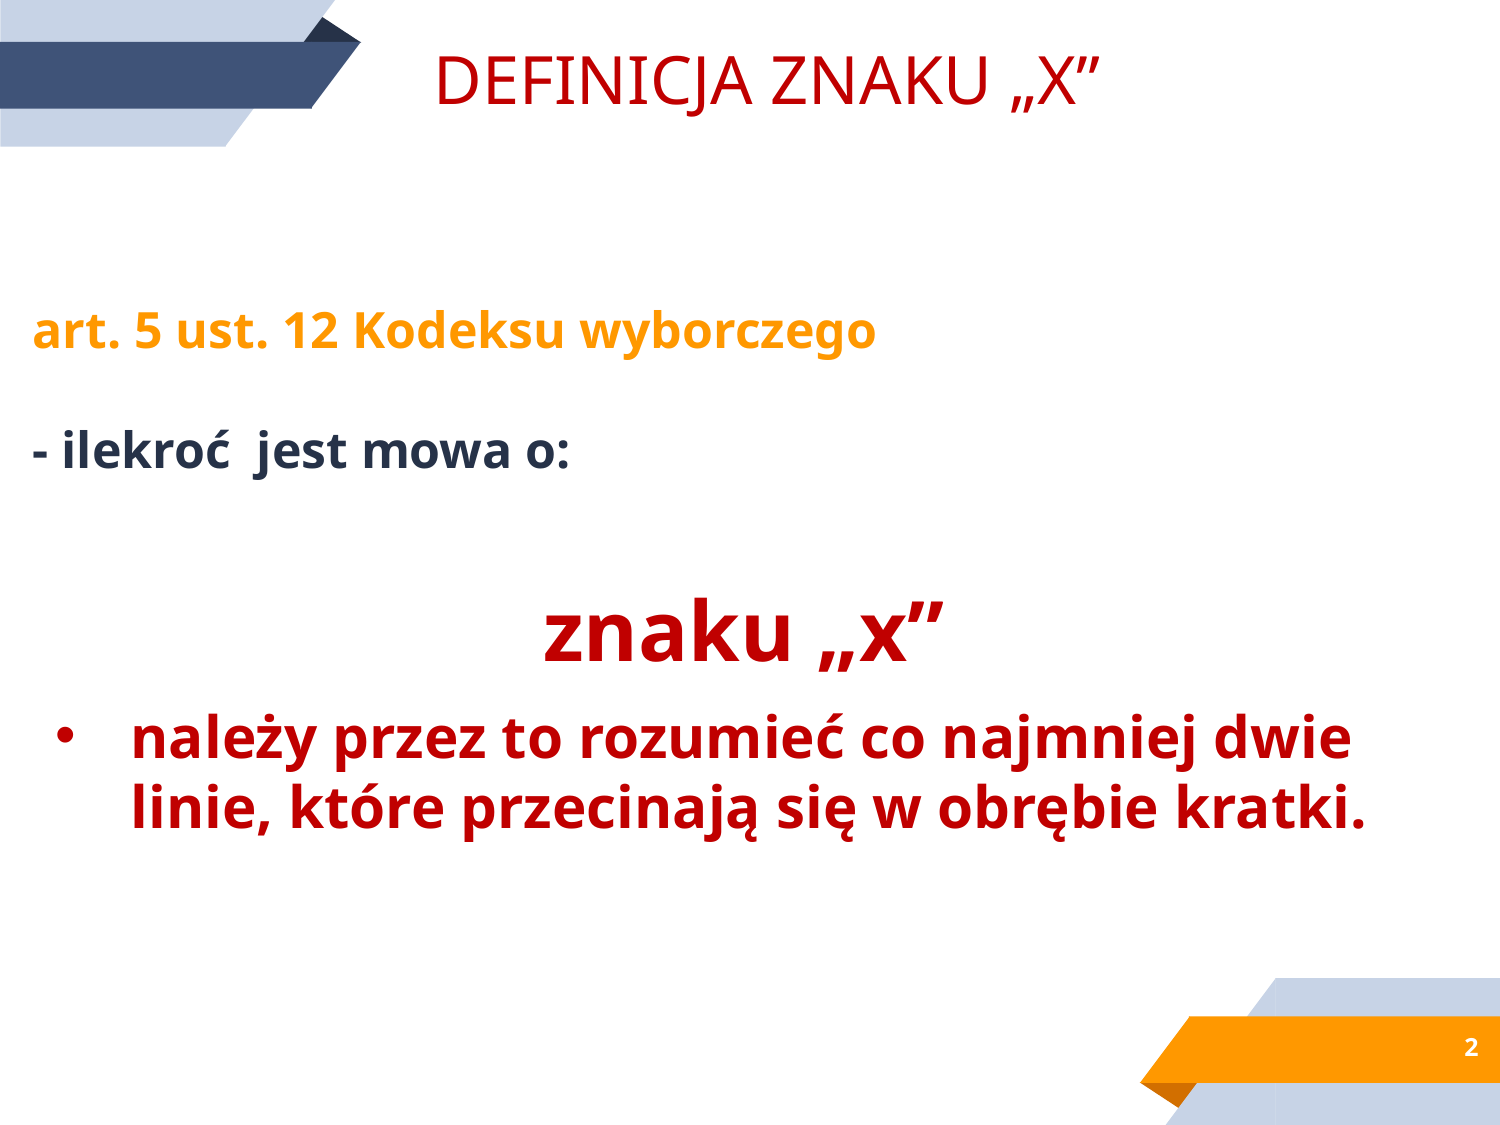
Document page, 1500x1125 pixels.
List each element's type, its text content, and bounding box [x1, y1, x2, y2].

slide_number 2 [1249, 1014, 1494, 1084]
text_box należy przez to rozumieć co najmniej dwie linie, które przecinają się w obrębie kratki. [41, 692, 1436, 848]
text_box art. 5 ust. 12 Kodeksu wyborczego - ilekroć jest mowa o: znaku „x” [17, 290, 1471, 686]
text_box DEFINICJA ZNAKU „X” [419, 30, 1223, 126]
